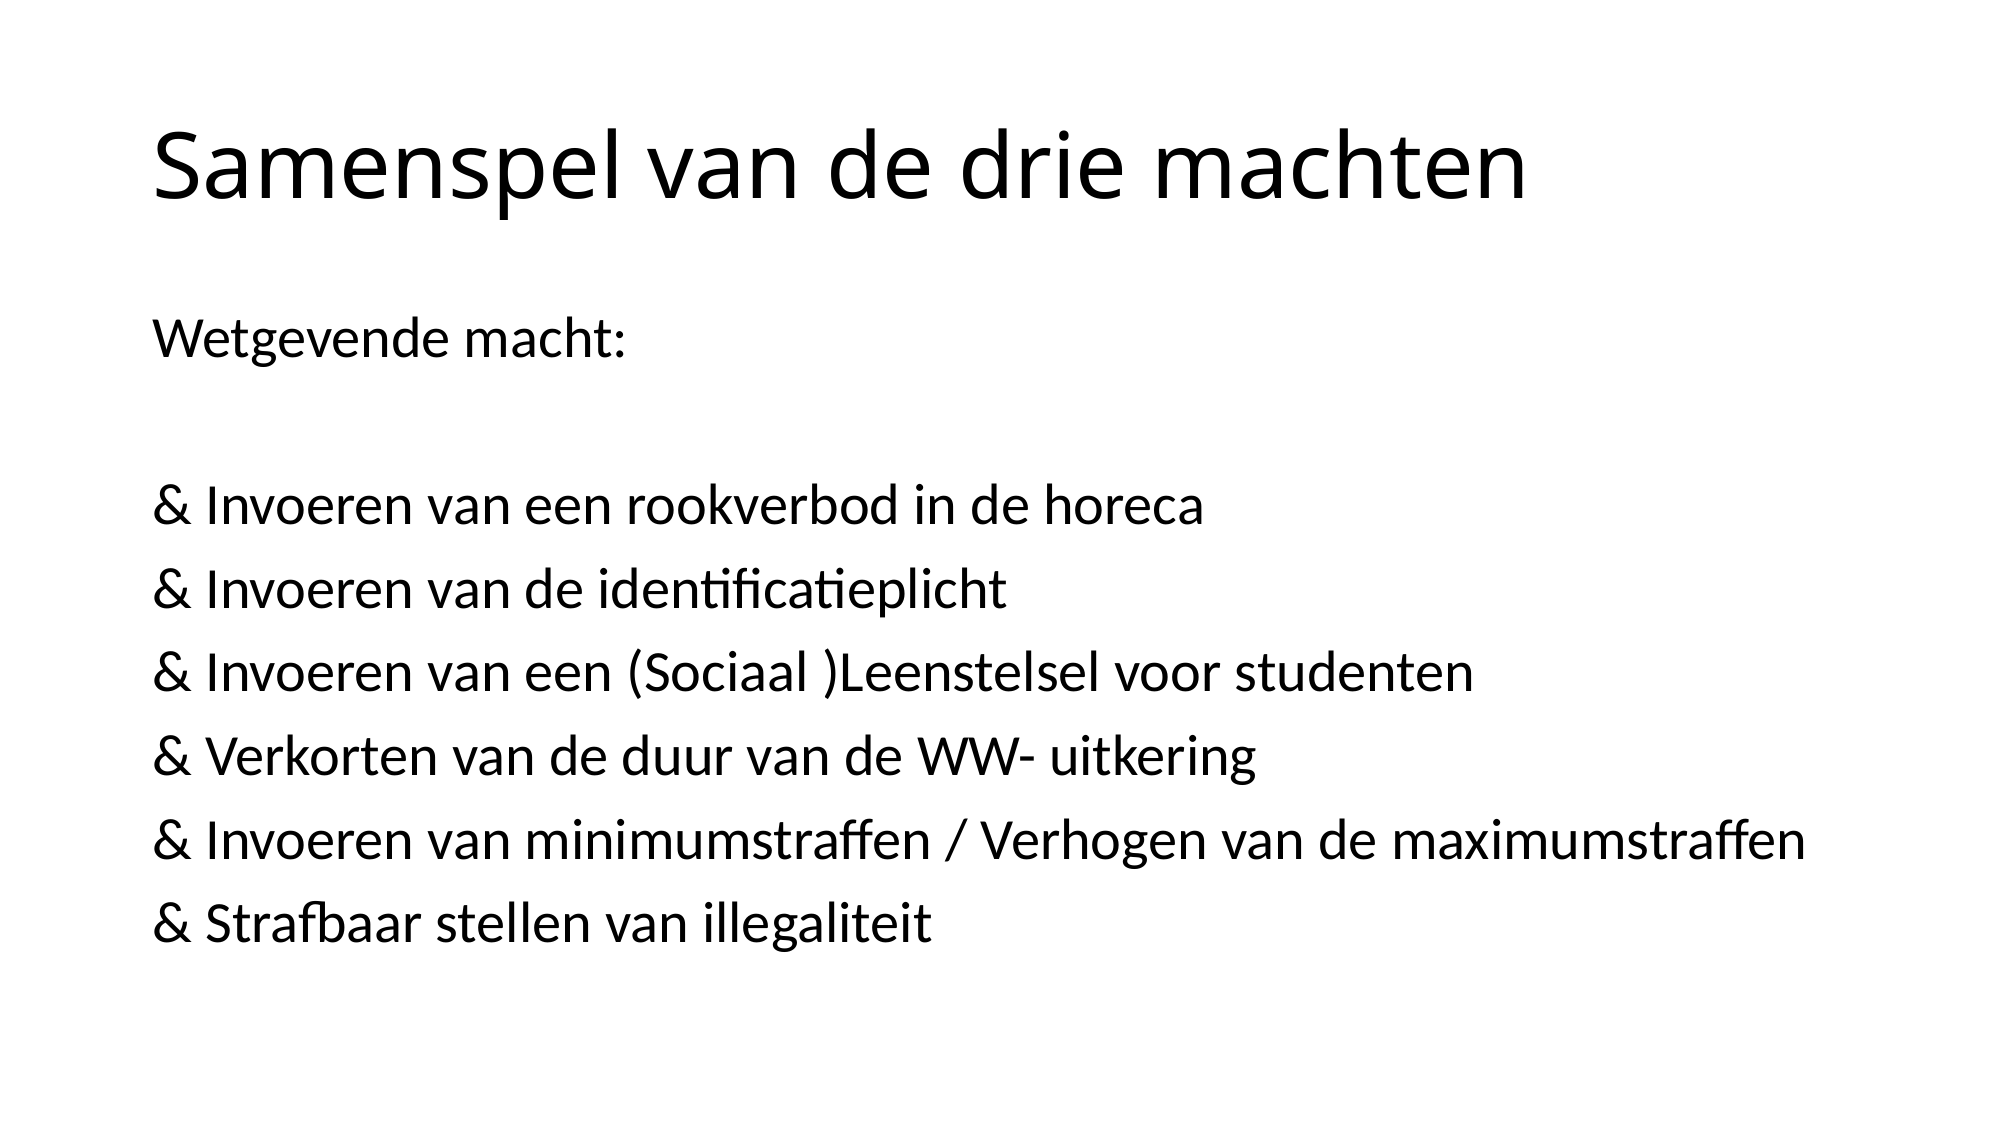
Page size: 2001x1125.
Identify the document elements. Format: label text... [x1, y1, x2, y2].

title Samenspel van de drie machten [137, 59, 1863, 278]
list Wetgevende macht: & Invoeren van een rookverbod in de horeca & Invoeren van de identificatieplicht & Invoeren van een (Sociaal )Leenstelsel voor studenten & Verkorten van de duur van de WW- uitkering & Invoeren van minimumstraffen / Verhogen van de maximumstraffen & Strafbaar stellen van illegaliteit [137, 299, 1863, 1014]
